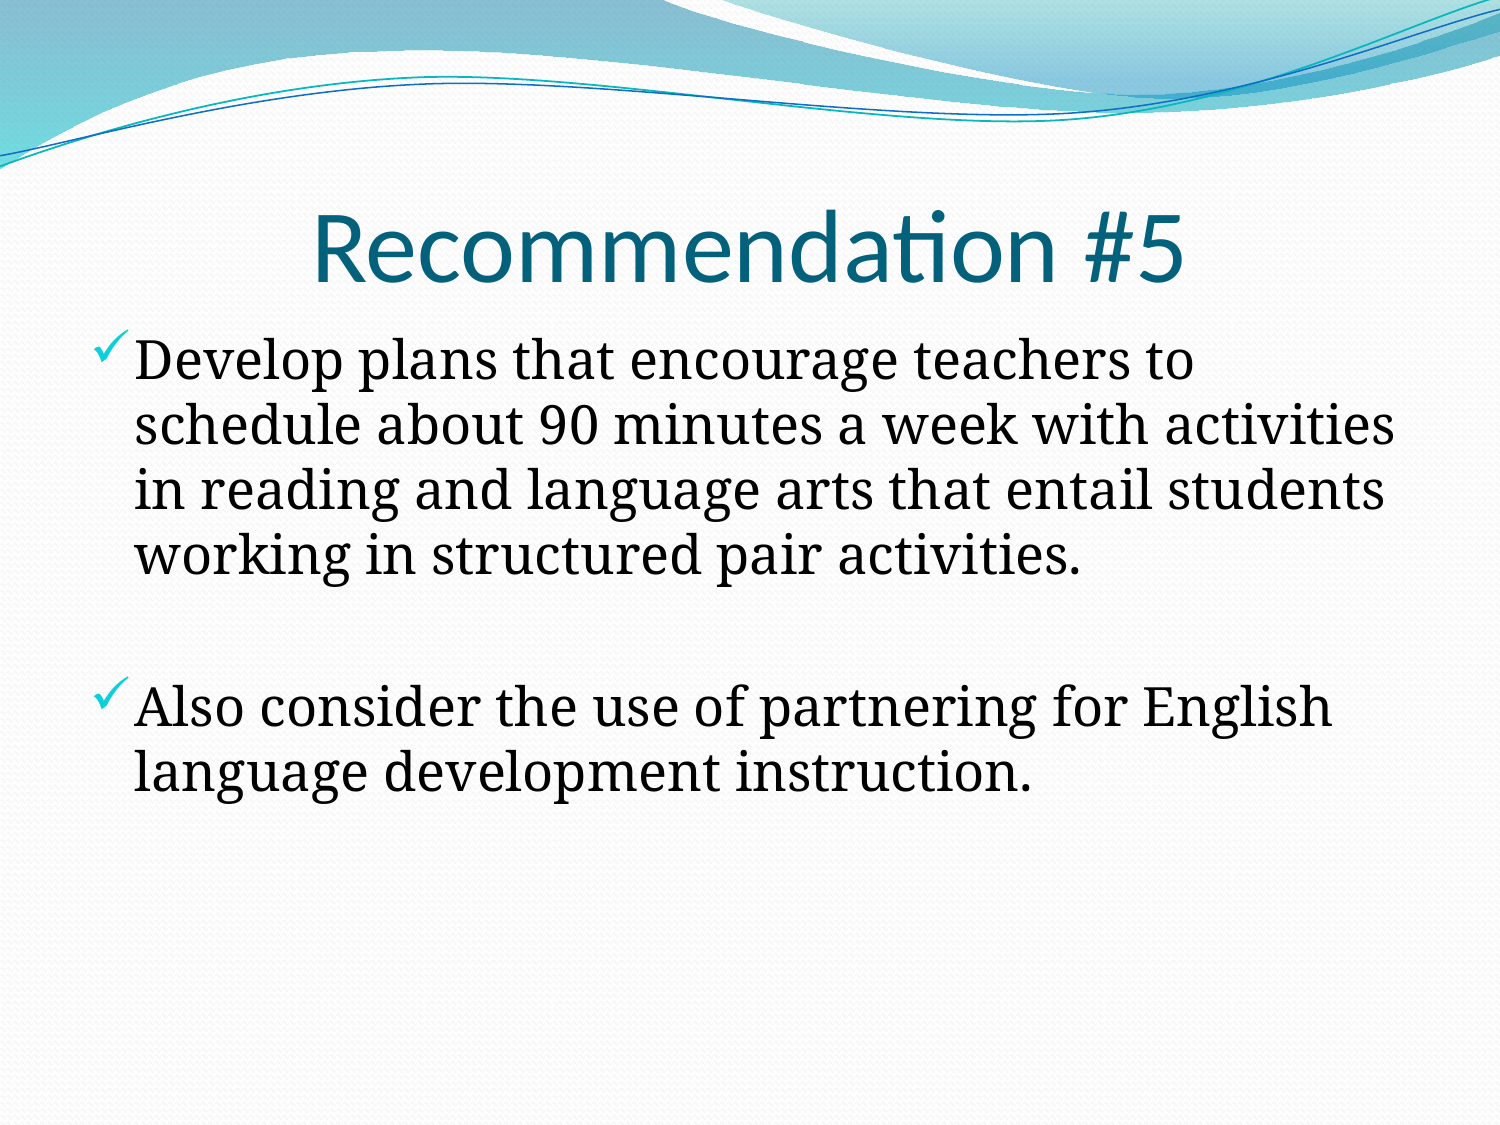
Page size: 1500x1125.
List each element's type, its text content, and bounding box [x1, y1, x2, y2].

list Develop plans that encourage teachers to schedule about 90 minutes a week with activities in reading and language arts that entail students working in structured pair activities. Also consider the use of partnering for English language development instruction. [75, 317, 1425, 1038]
title Recommendation #5 [75, 115, 1425, 303]
